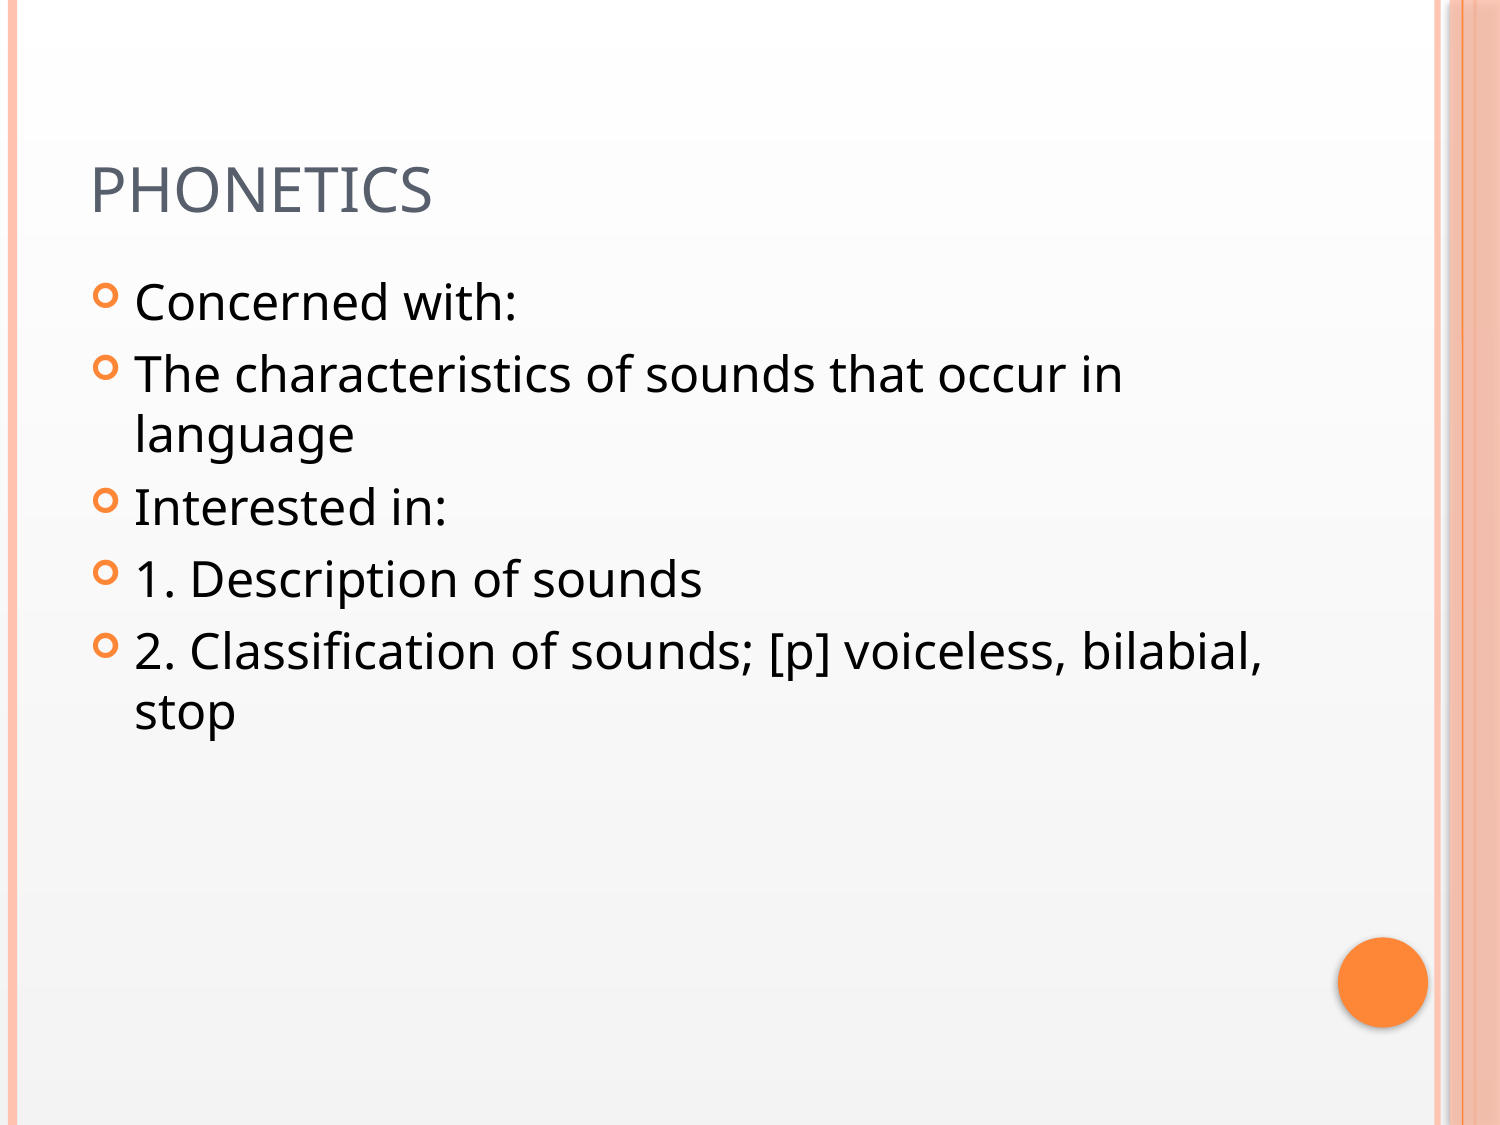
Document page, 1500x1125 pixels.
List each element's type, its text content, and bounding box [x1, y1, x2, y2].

list Concerned with: The characteristics of sounds that occur in language Interested in: 1. Description of sounds 2. Classification of sounds; [p] voiceless, bilabial, stop [74, 262, 1301, 1063]
title Phonetics [75, 45, 1300, 233]
